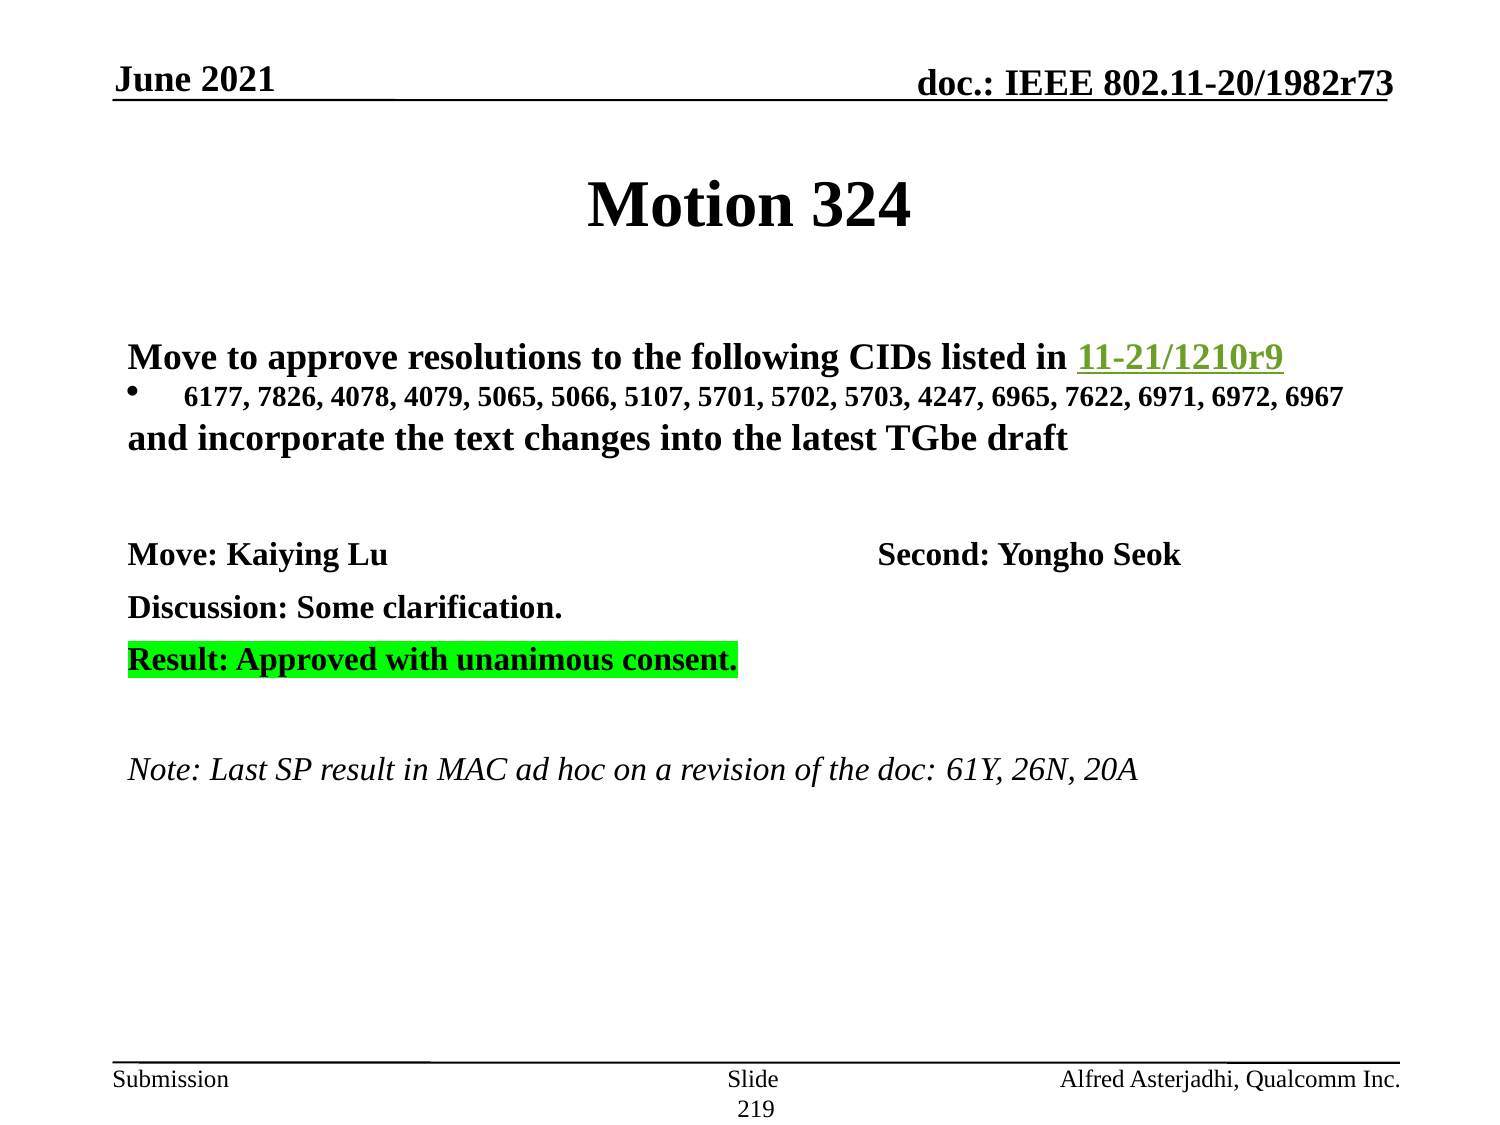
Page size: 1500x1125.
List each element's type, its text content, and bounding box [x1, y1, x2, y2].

title Motion 324 [112, 112, 1388, 288]
list Move to approve resolutions to the following CIDs listed in 11-21/1210r9 6177, 7826, 4078, 4079, 5065, 5066, 5107, 5701, 5702, 5703, 4247, 6965, 7622, 6971, 6972, 6967 and incorporate the text changes into the latest TGbe draft Move: Kaiying Lu Second: Yongho Seok Discussion: Some clarification. Result: Approved with unanimous consent. Note: Last SP result in MAC ad hoc on a revision of the doc: 61Y, 26N, 20A [112, 324, 1388, 1000]
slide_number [114, 54, 423, 100]
footer Alfred Asterjadhi, Qualcomm Inc. [878, 1061, 1402, 1093]
slide_number Slide 219 [712, 1061, 800, 1123]
